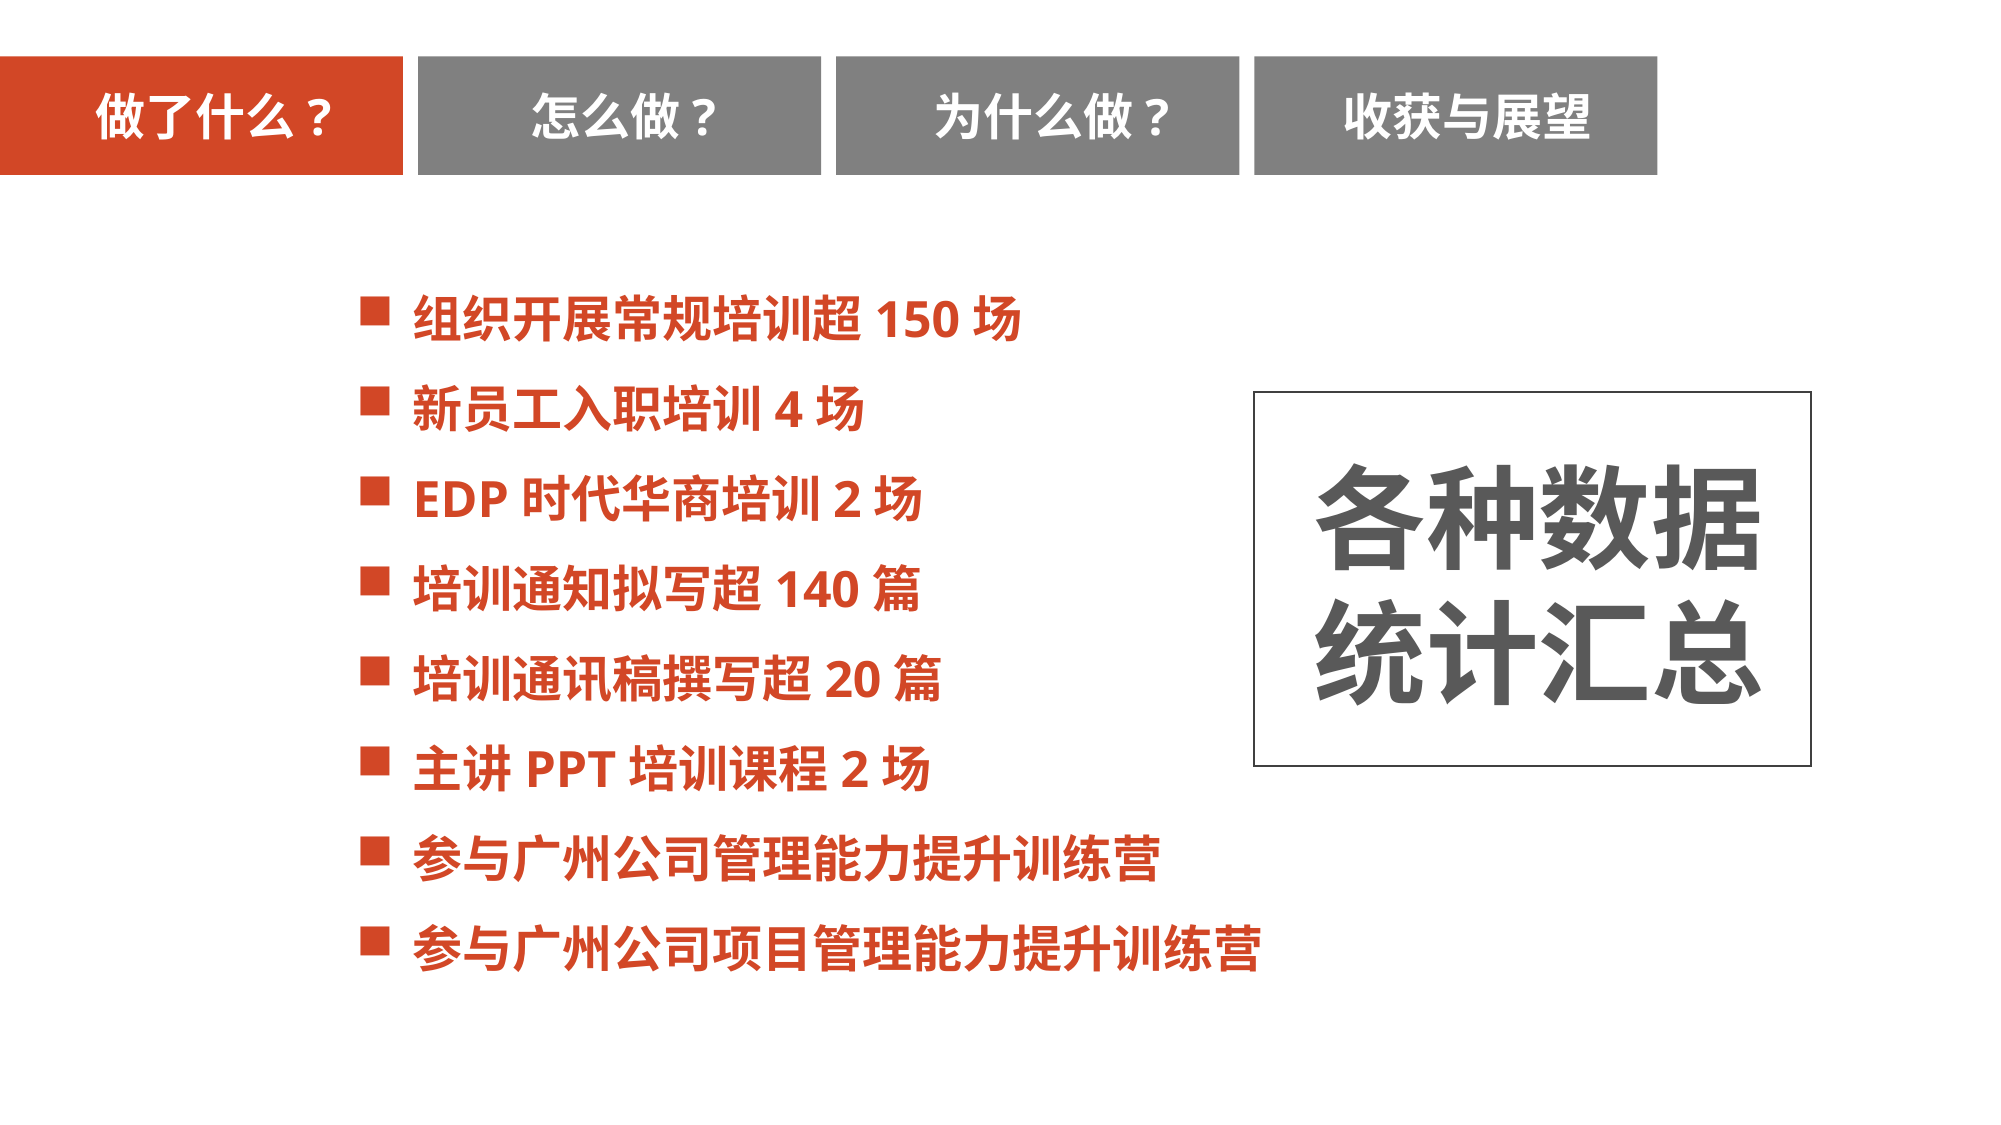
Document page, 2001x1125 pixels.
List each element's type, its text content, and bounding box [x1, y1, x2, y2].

text_box [1253, 391, 1812, 767]
text_box [0, 55, 404, 176]
text_box [835, 55, 1240, 176]
text_box [1253, 55, 1658, 176]
text_box 怎么做? [515, 77, 731, 153]
text_box [417, 55, 822, 176]
text_box 为什么做? [918, 77, 1184, 153]
text_box 组织开展常规培训超150场 新员工入职培训4场 EDP时代华商培训2场 培训通知拟写超140篇 培训通讯稿撰写超20篇 主讲PPT培训课程2场 参与广州公司管理能力提升训练营 参与广州公司项目管理能力提升训练营 [341, 249, 1342, 985]
text_box 做了什么? [80, 77, 347, 153]
text_box 收获与展望 [1327, 77, 1608, 153]
